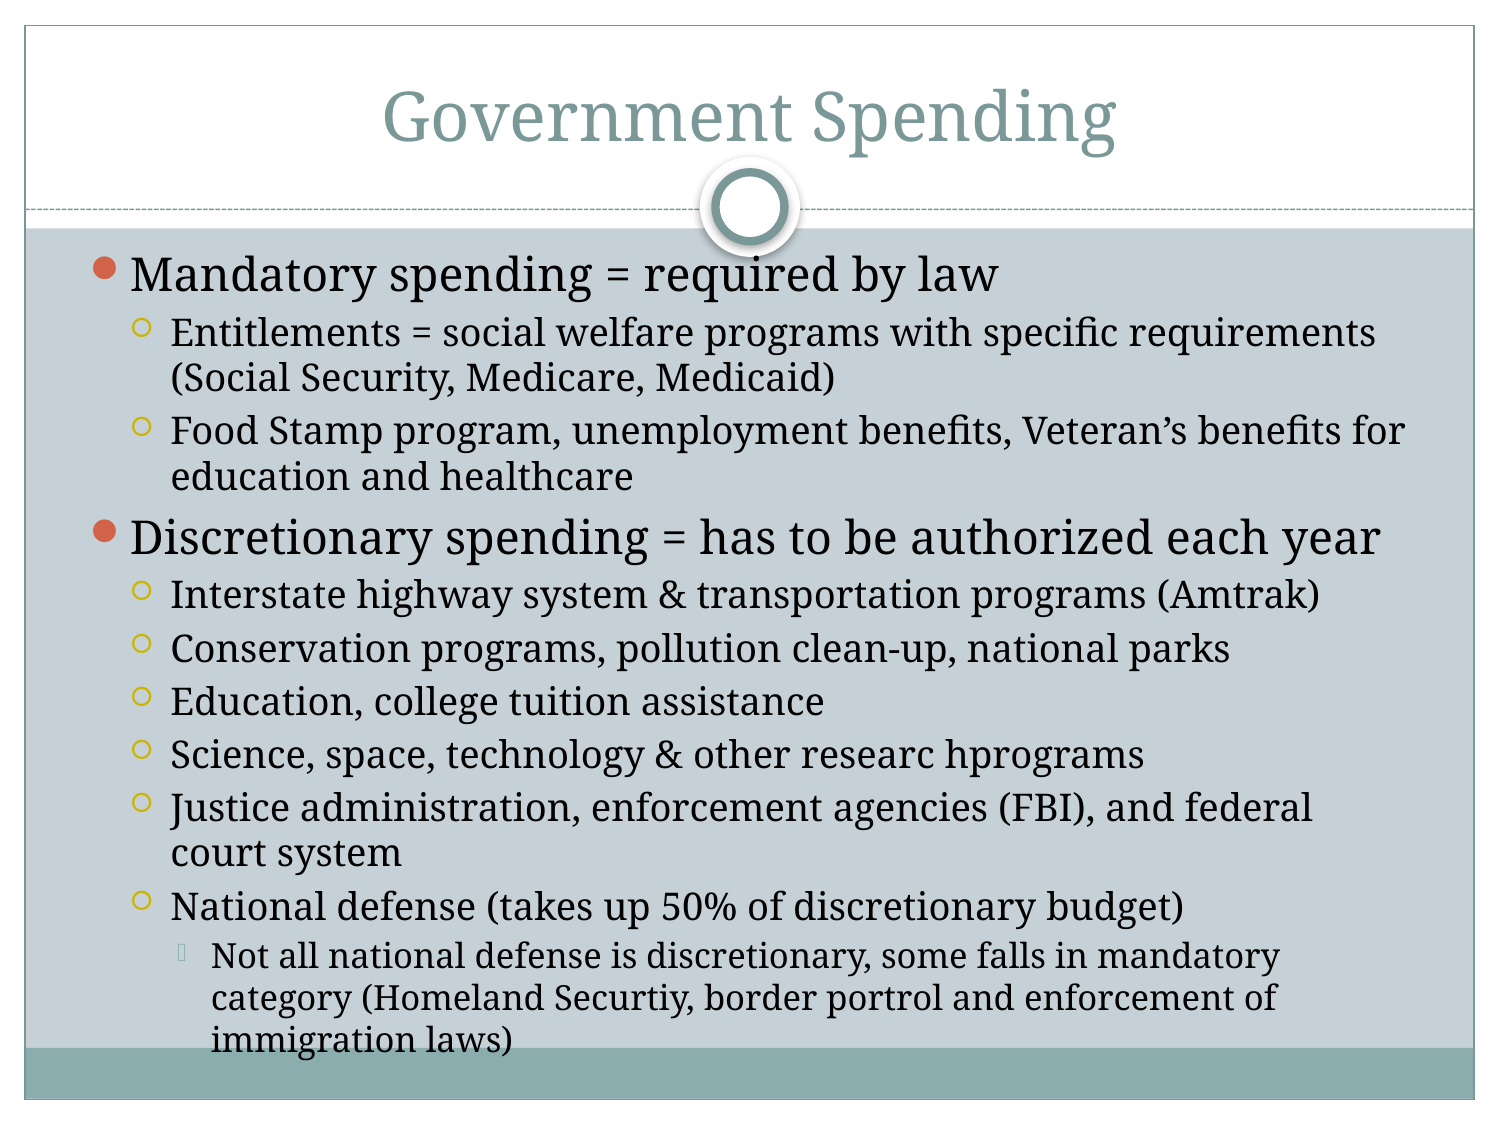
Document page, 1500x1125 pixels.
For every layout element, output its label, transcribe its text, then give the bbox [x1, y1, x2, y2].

title Government Spending [75, 0, 1425, 163]
list Mandatory spending = required by law Entitlements = social welfare programs with specific requirements (Social Security, Medicare, Medicaid) Food Stamp program, unemployment benefits, Veteran’s benefits for education and healthcare Discretionary spending = has to be authorized each year Interstate highway system & transportation programs (Amtrak) Conservation programs, pollution clean-up, national parks Education, college tuition assistance Science, space, technology & other researc hprograms Justice administration, enforcement agencies (FBI), and federal court system National defense (takes up 50% of discretionary budget) Not all national defense is discretionary, some falls in mandatory category (Homeland Securtiy, border portrol and enforcement of immigration laws) [75, 237, 1425, 1075]
